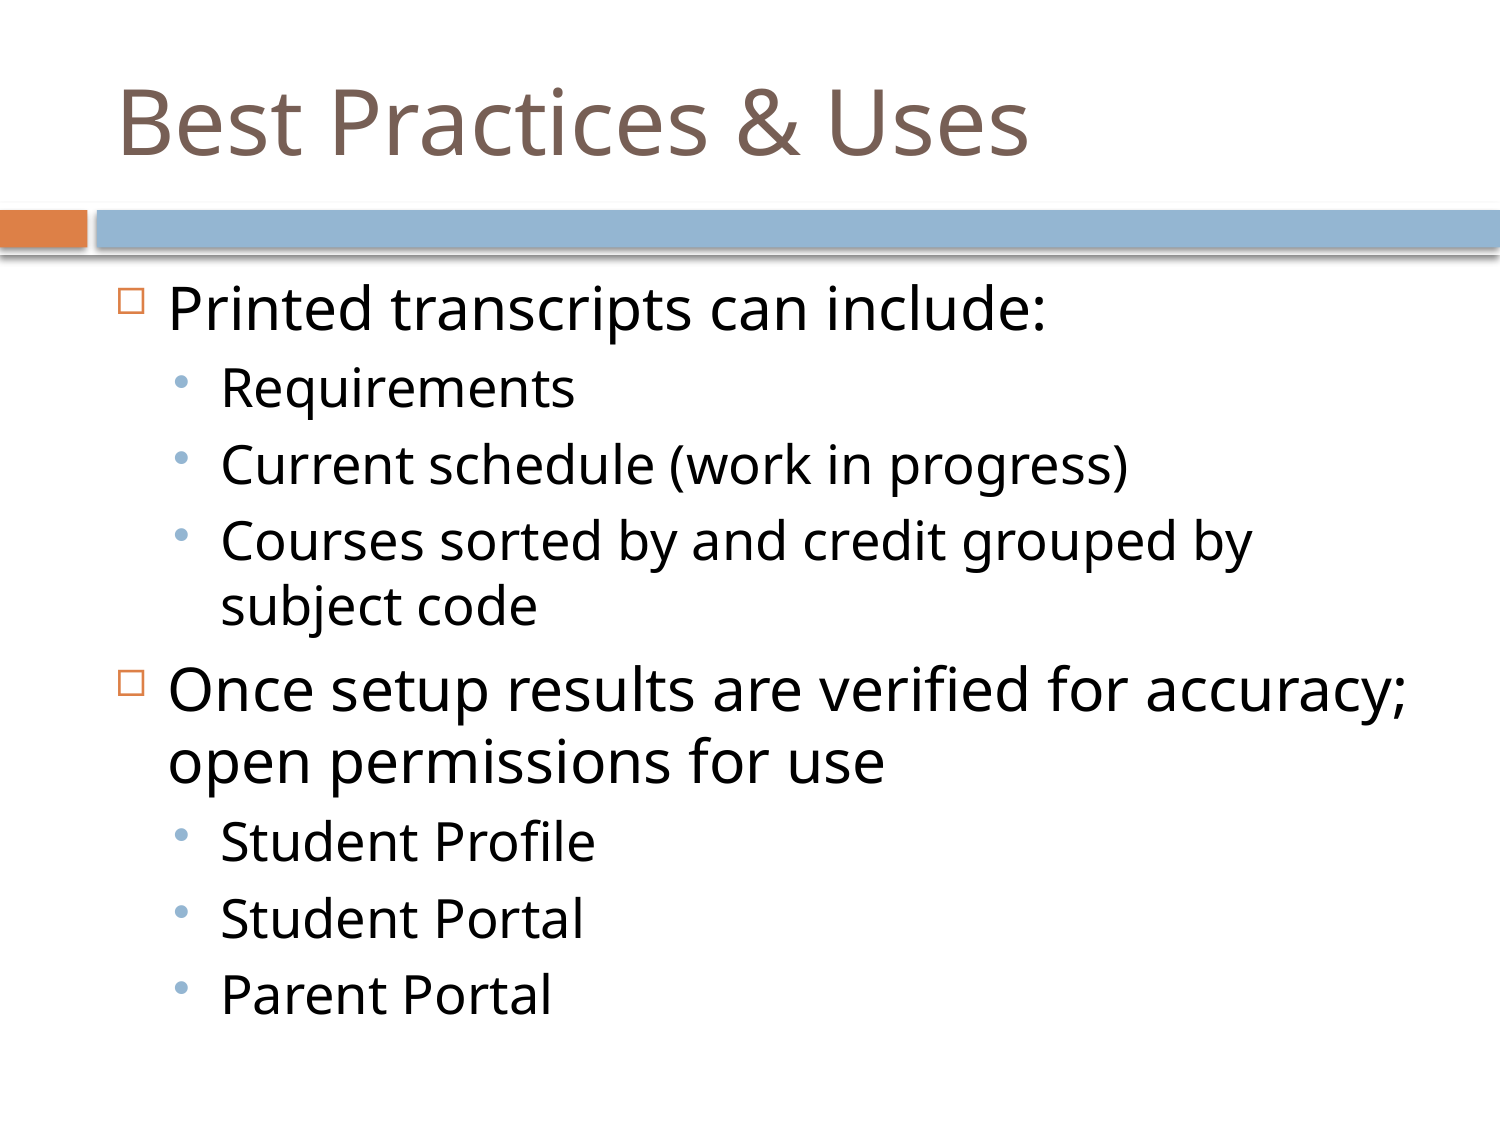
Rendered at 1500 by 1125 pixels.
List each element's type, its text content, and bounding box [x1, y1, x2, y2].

title Best Practices & Uses [100, 37, 1438, 200]
list Printed transcripts can include: Requirements Current schedule (work in progress) Courses sorted by and credit grouped by subject code Once setup results are verified for accuracy; open permissions for use Student Profile Student Portal Parent Portal [100, 262, 1438, 1000]
